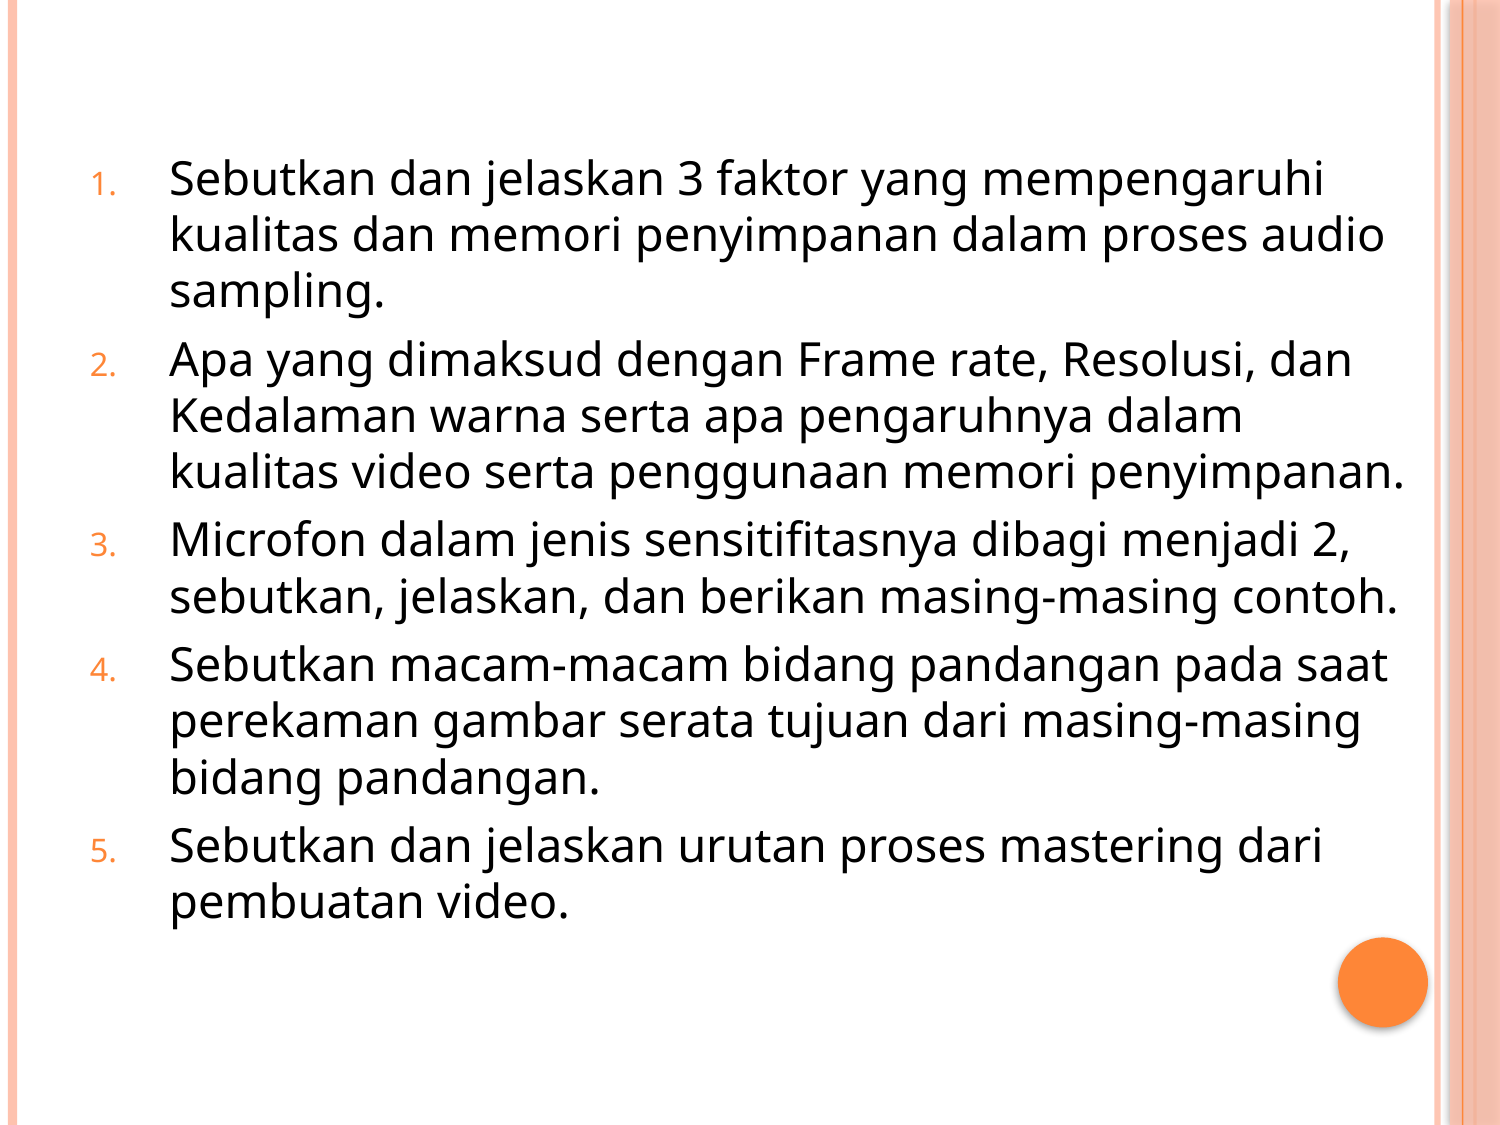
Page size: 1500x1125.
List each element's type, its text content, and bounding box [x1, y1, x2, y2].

list Sebutkan dan jelaskan 3 faktor yang mempengaruhi kualitas dan memori penyimpanan dalam proses audio sampling. Apa yang dimaksud dengan Frame rate, Resolusi, dan Kedalaman warna serta apa pengaruhnya dalam kualitas video serta penggunaan memori penyimpanan. Microfon dalam jenis sensitifitasnya dibagi menjadi 2, sebutkan, jelaskan, dan berikan masing-masing contoh. Sebutkan macam-macam bidang pandangan pada saat perekaman gambar serata tujuan dari masing-masing bidang pandangan. Sebutkan dan jelaskan urutan proses mastering dari pembuatan video. [75, 140, 1425, 1055]
